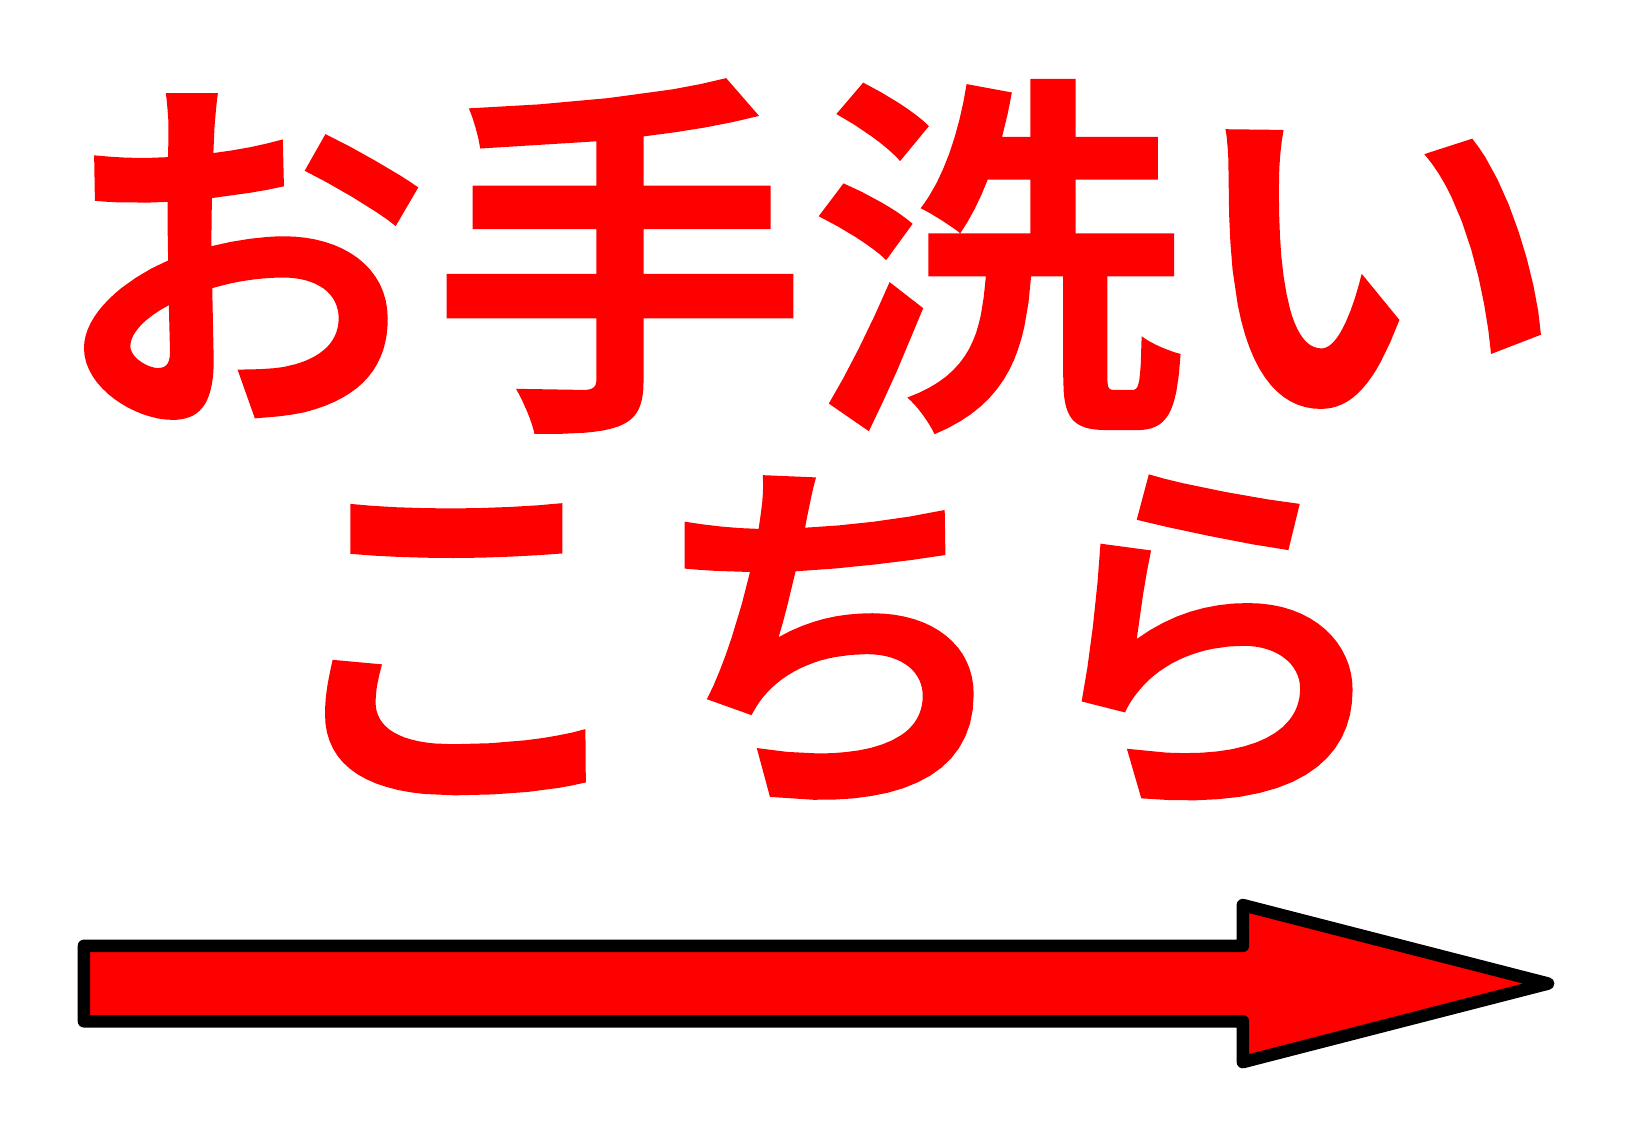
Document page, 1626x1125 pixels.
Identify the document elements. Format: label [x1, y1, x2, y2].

text_box [81, 903, 1551, 1065]
